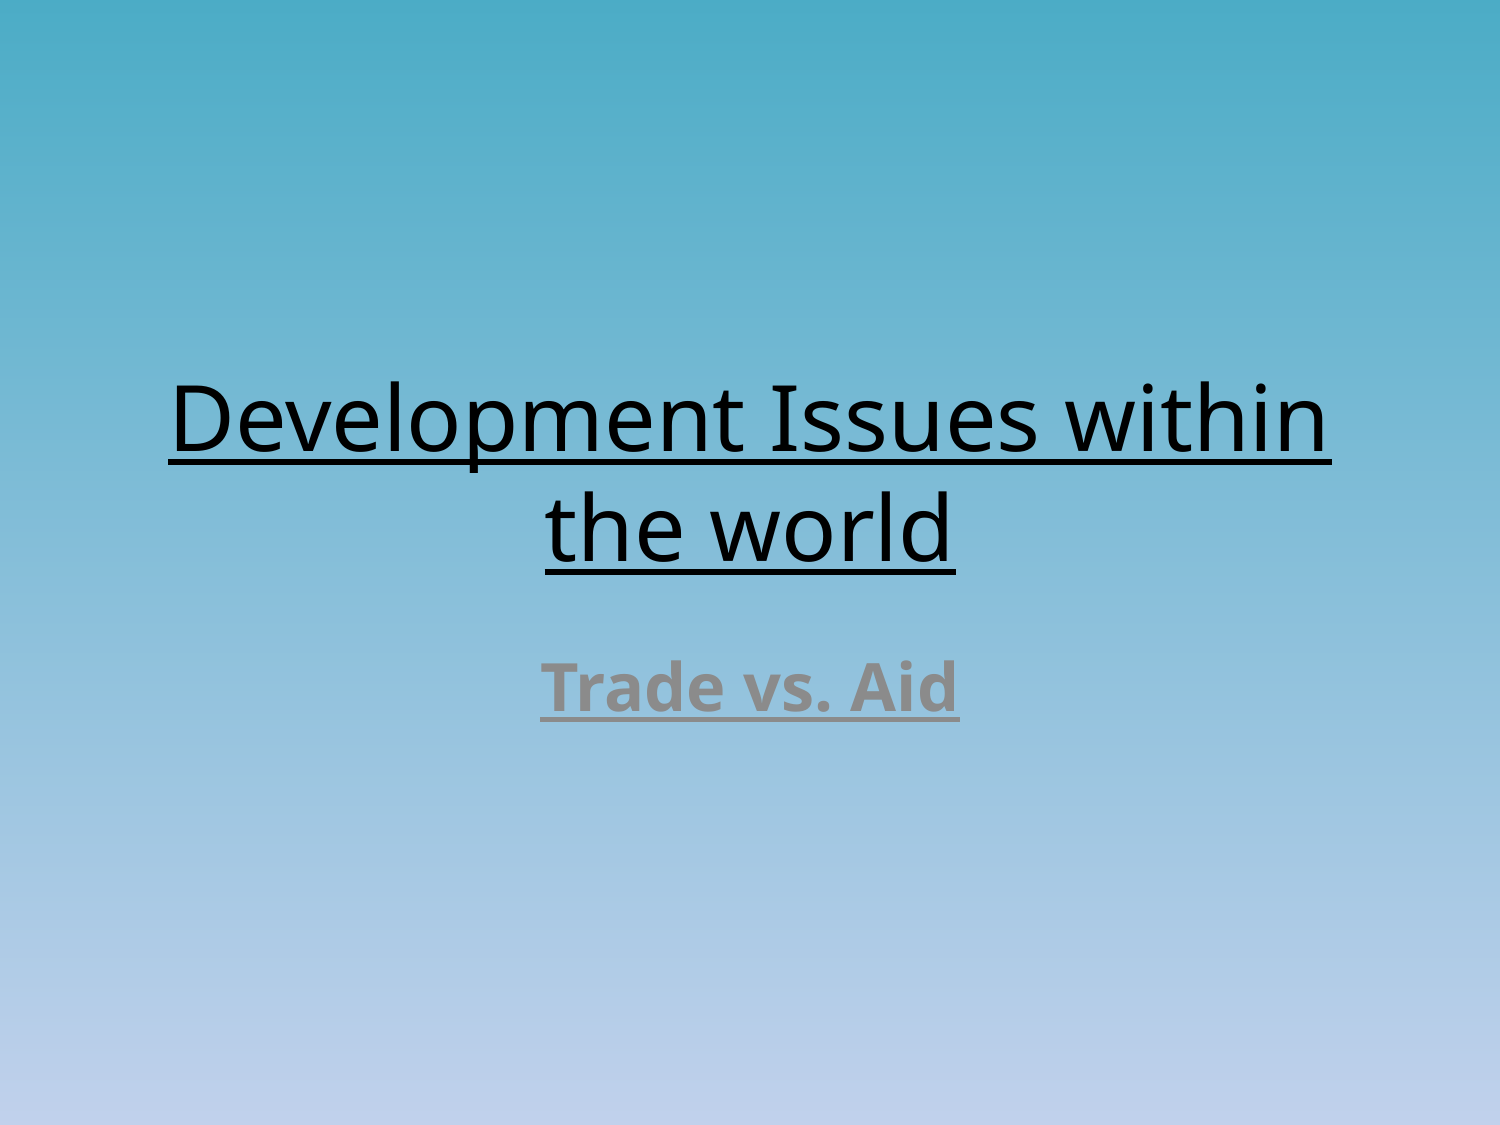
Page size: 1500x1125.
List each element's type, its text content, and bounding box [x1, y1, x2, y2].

title Development Issues within the world [112, 349, 1388, 591]
subtitle Trade vs. Aid [225, 637, 1275, 925]
